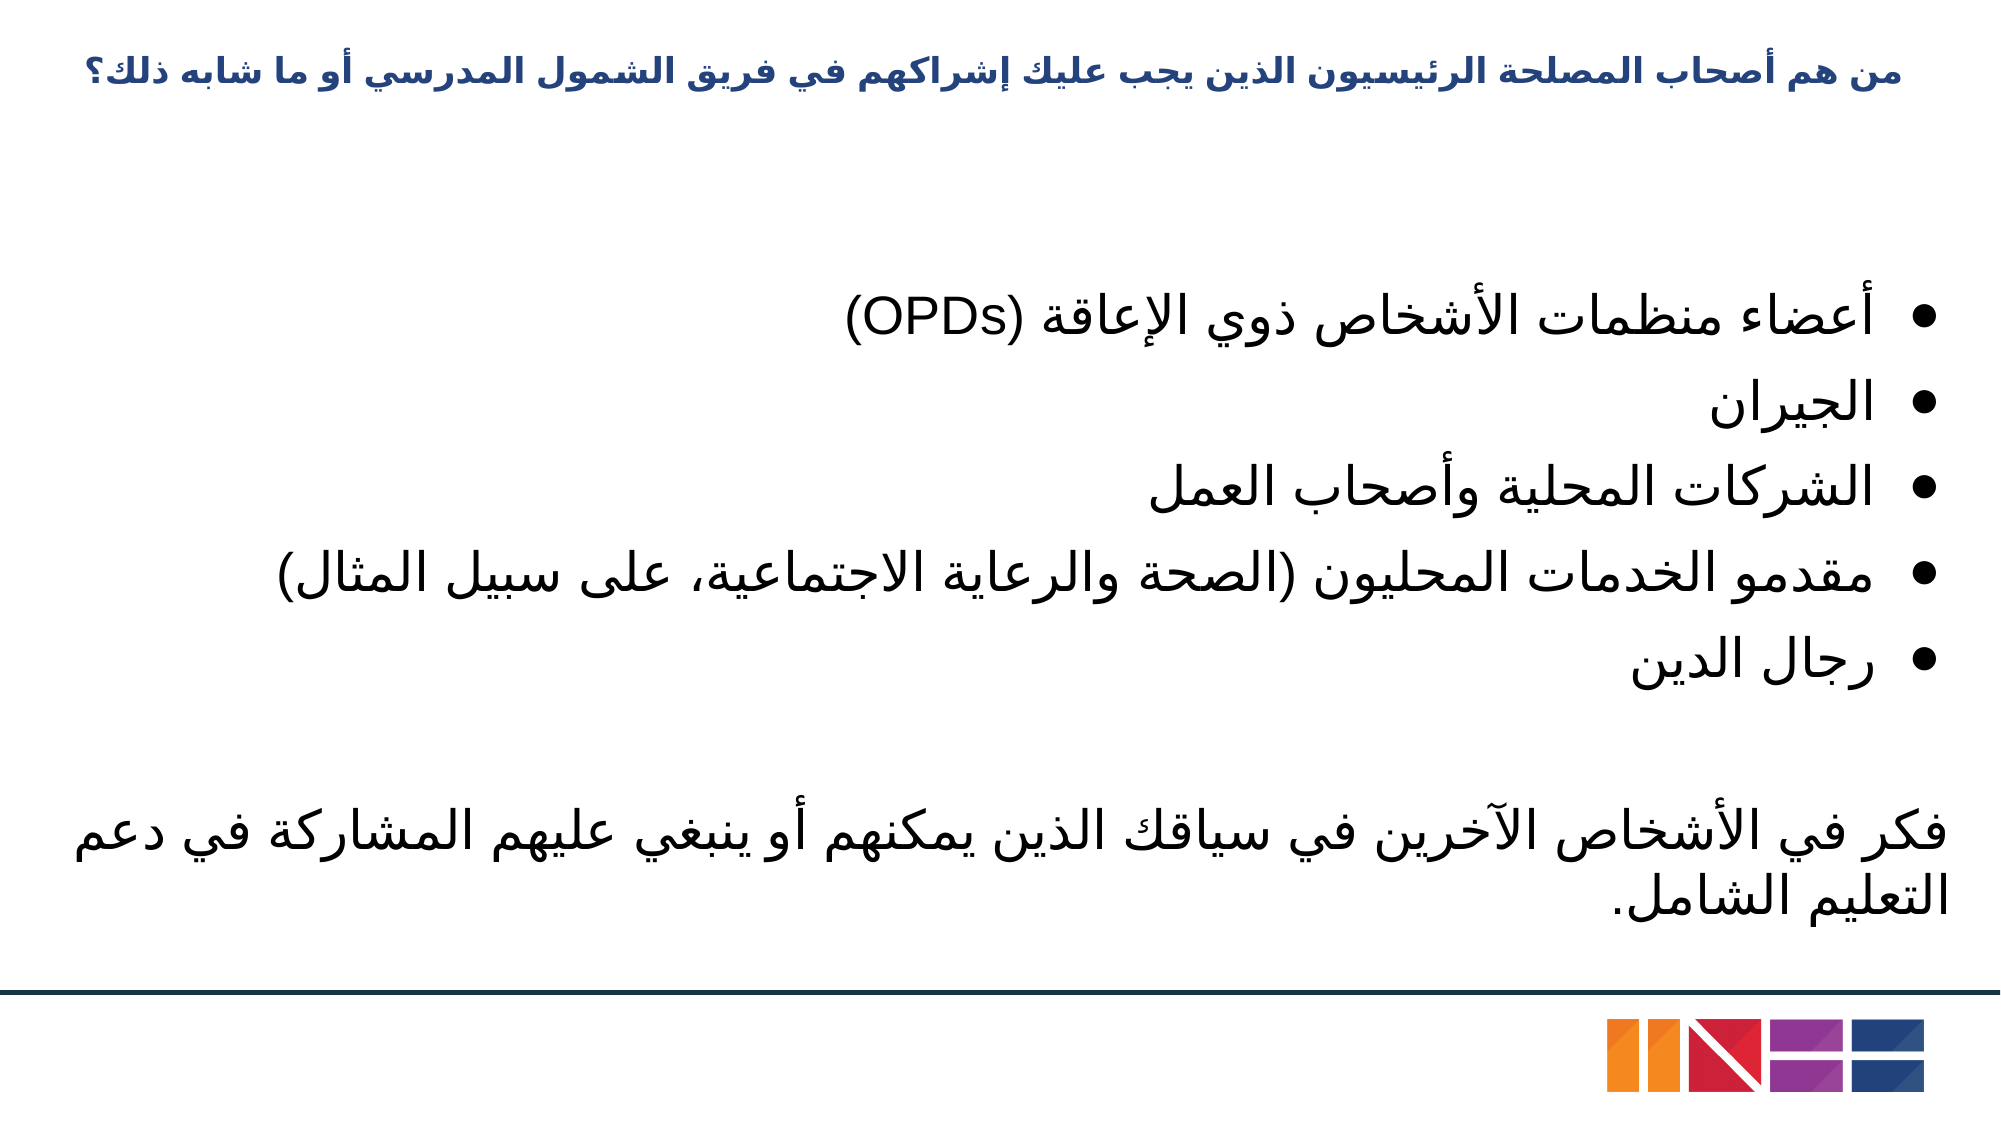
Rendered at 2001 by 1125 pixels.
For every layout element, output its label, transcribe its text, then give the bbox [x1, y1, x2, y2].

title من هم أصحاب المصلحة الرئيسيون الذين يجب عليك إشراكهم في فريق الشمول المدرسي أو ما شابه ذلك؟ [31, 28, 1957, 145]
picture [1607, 1019, 1924, 1092]
list أعضاء منظمات الأشخاص ذوي الإعاقة (OPDs) الجيران الشركات المحلية وأصحاب العمل مقدمو الخدمات المحليون (الصحة والرعاية الاجتماعية، على سبيل المثال) رجال الدين فكر في الأشخاص الآخرين في سياقك الذين يمكنهم أو ينبغي عليهم المشاركة في دعم التعليم الشامل. [31, 260, 1971, 960]
